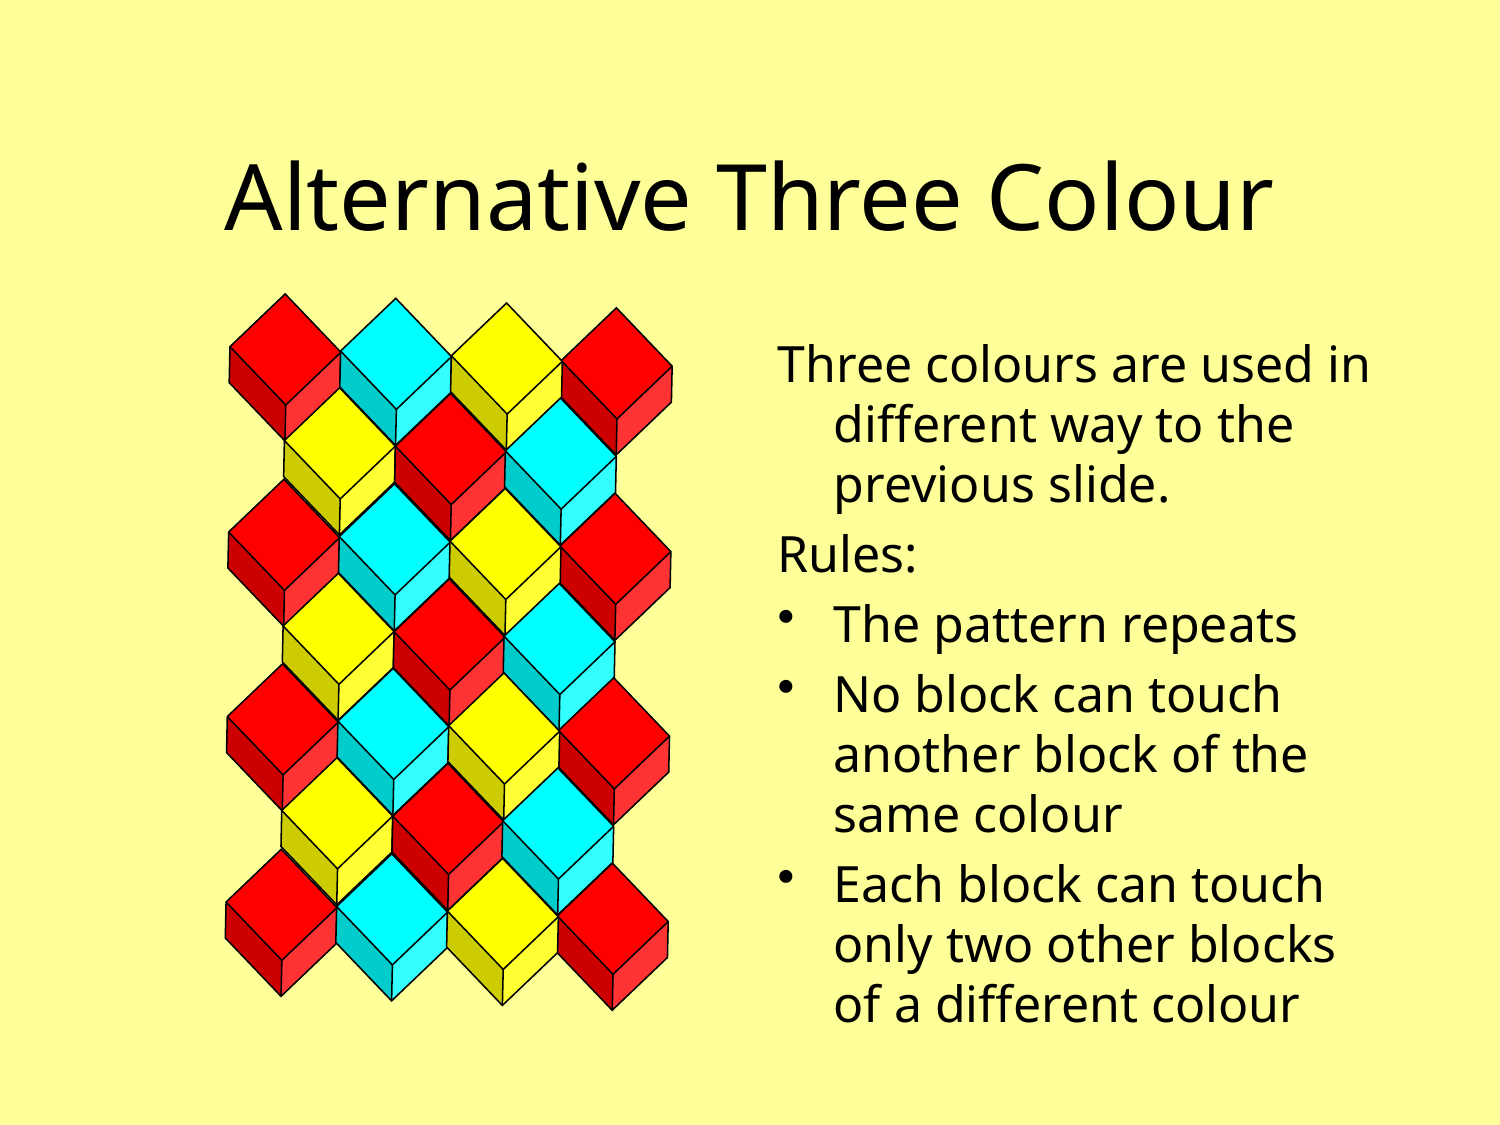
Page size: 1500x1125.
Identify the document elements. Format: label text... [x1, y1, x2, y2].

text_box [229, 314, 668, 991]
title Alternative Three Colour [112, 99, 1388, 288]
list Three colours are used in different way to the previous slide. Rules: The pattern repeats No block can touch another block of the same colour Each block can touch only two other blocks of a different colour [762, 324, 1388, 1048]
